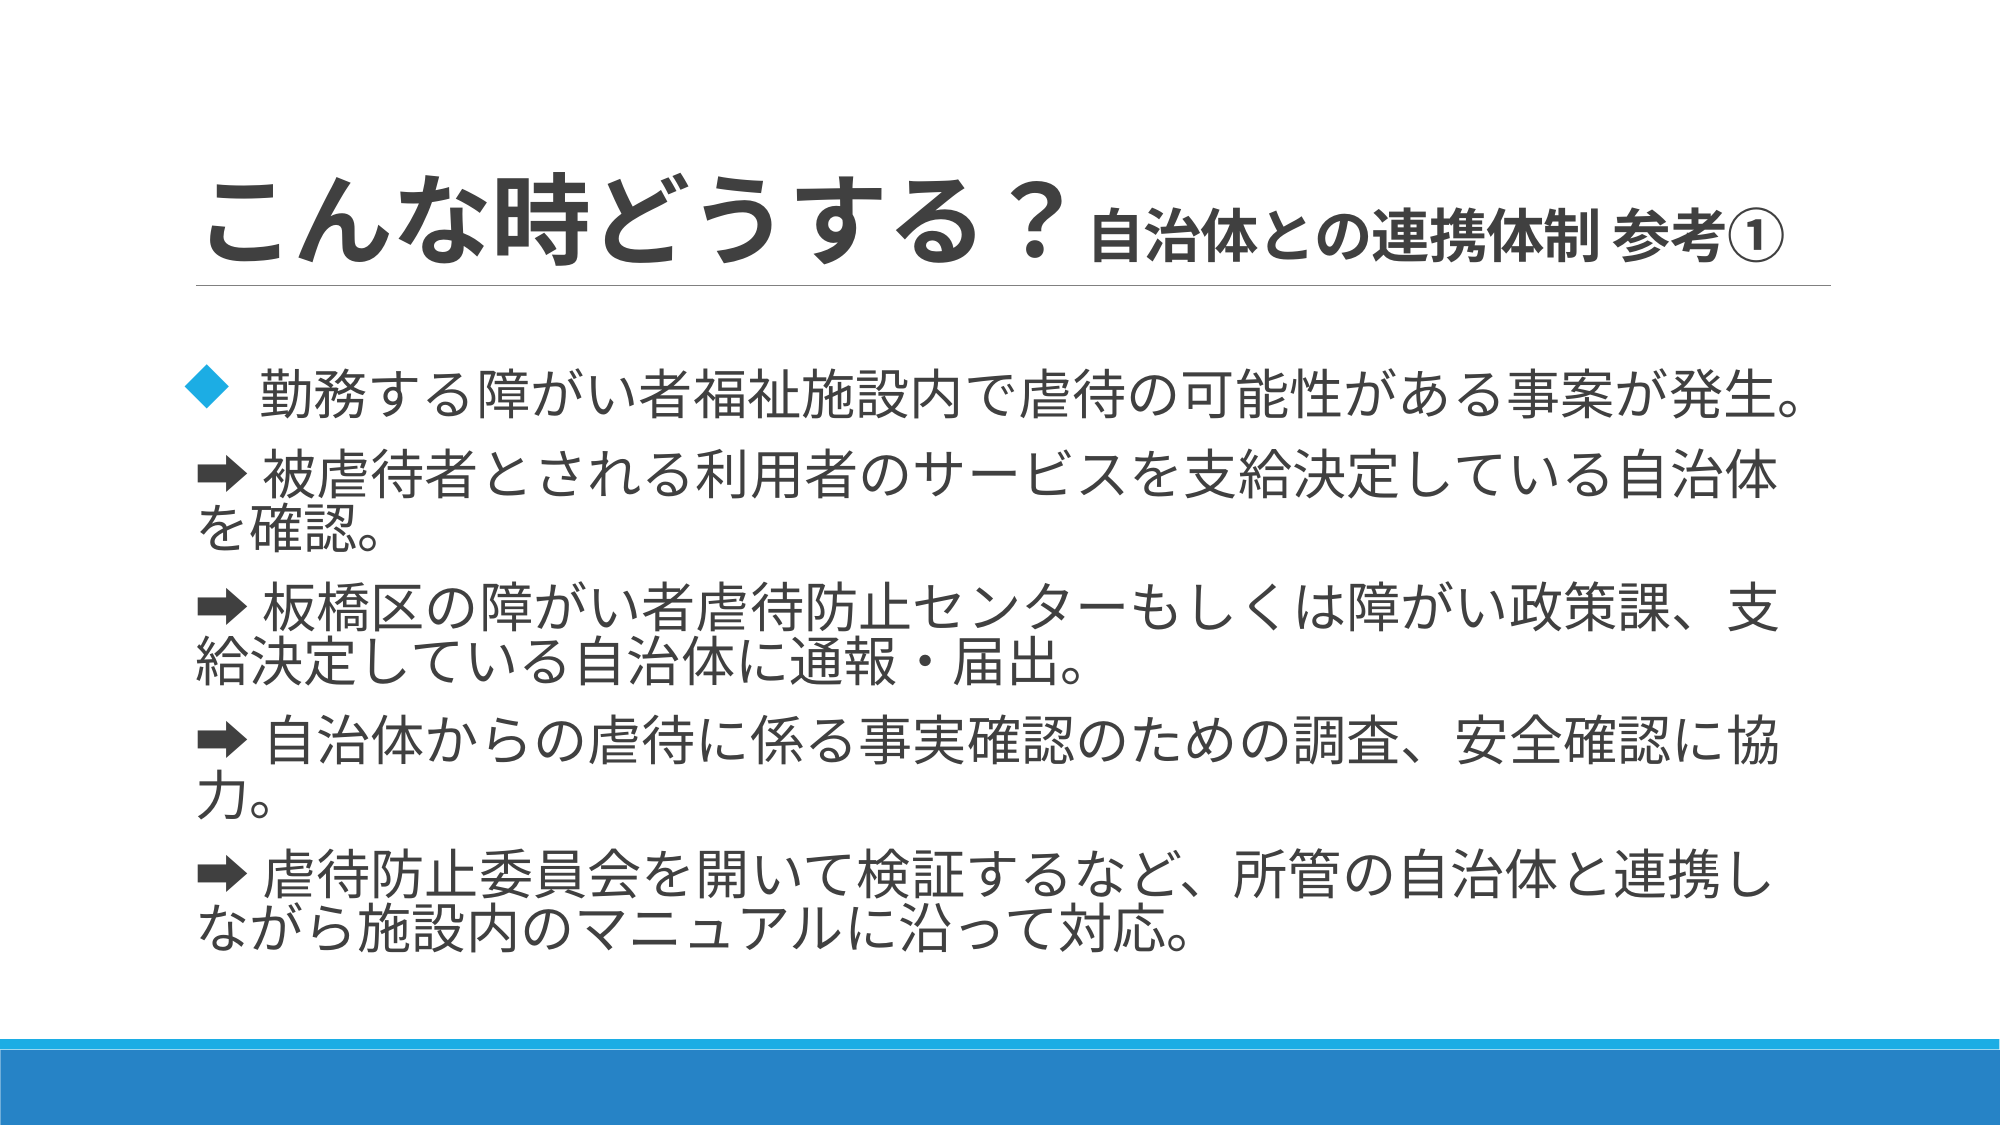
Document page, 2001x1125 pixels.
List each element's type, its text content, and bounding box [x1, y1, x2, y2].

list 勤務する障がい者福祉施設内で虐待の可能性がある事案が発生。 ➡被虐待者とされる利用者のサービスを支給決定している自治体を確認。 ➡板橋区の障がい者虐待防止センターもしくは障がい政策課、支給決定している自治体に通報・届出。 ➡自治体からの虐待に係る事実確認のための調査、安全確認に協力。 ➡虐待防止委員会を開いて検証するなど、所管の自治体と連携しながら施設内のマニュアルに沿って対応。 [180, 285, 1830, 1007]
title こんな時どうする？自治体との連携体制 参考① [180, 47, 1905, 285]
